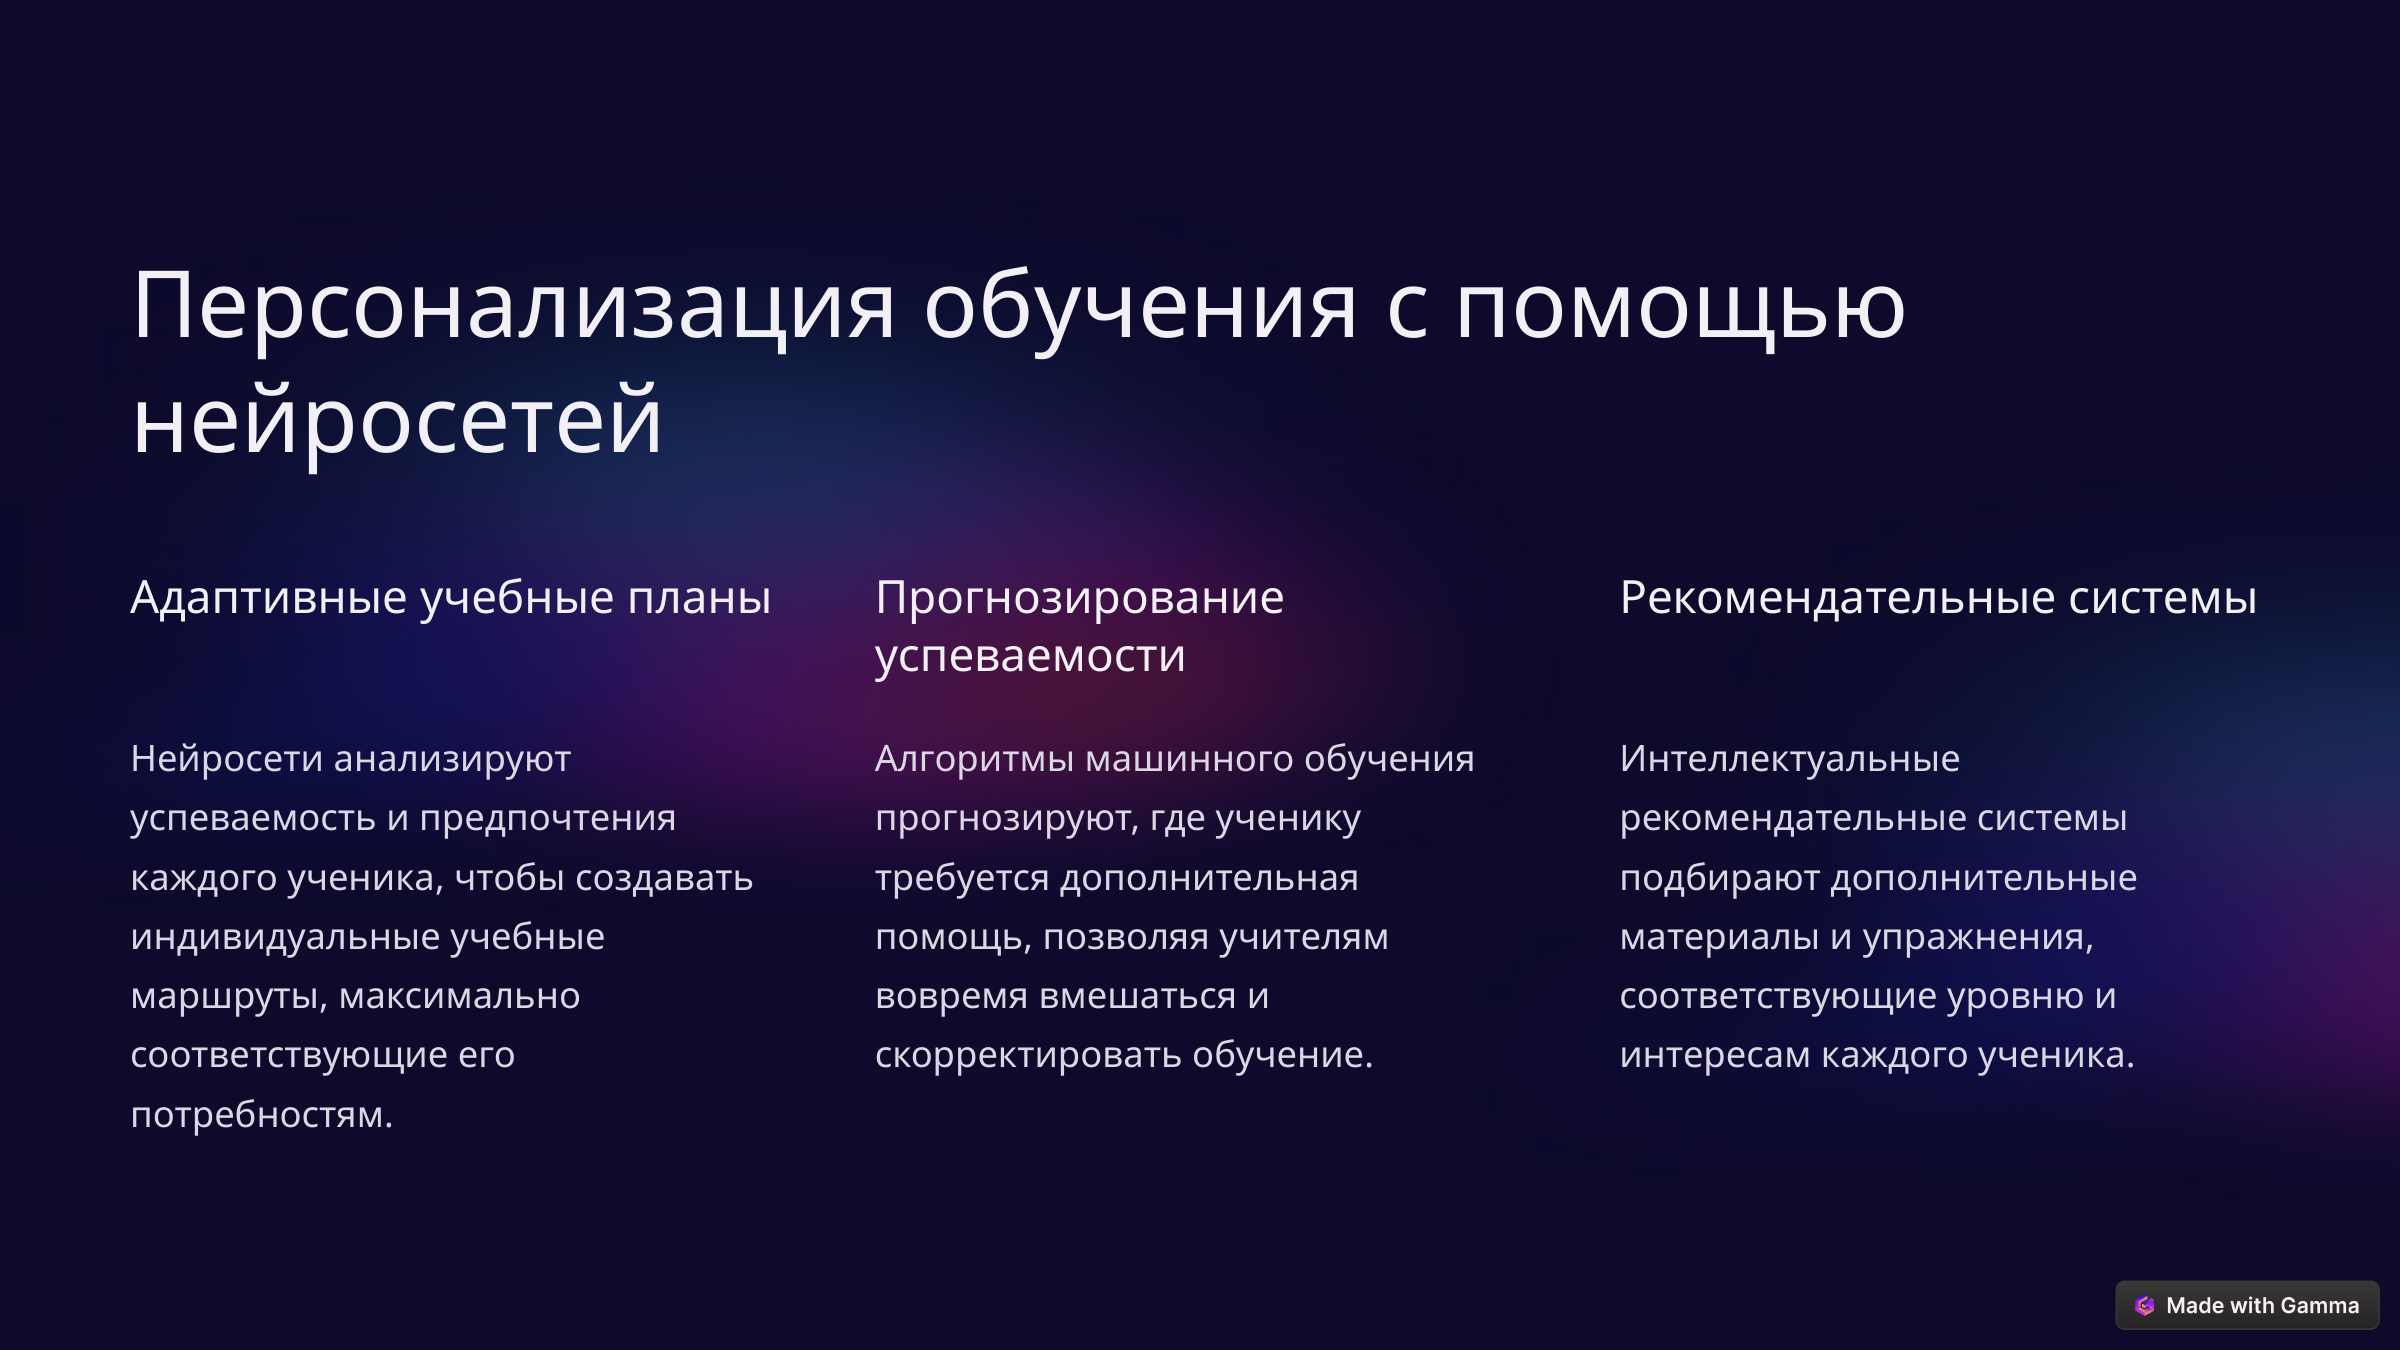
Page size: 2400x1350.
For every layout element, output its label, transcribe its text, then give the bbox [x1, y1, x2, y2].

text_box Рекомендательные системы [1619, 565, 2272, 682]
text_box Алгоритмы машинного обучения прогнозируют, где ученику требуется дополнительная помощь, позволяя учителям вовремя вмешаться и скорректировать обучение. [874, 719, 1528, 1017]
picture [2106, 1271, 2389, 1339]
text_box Адаптивные учебные планы [130, 565, 783, 682]
text_box Персонализация обучения с помощью нейросетей [130, 240, 2270, 473]
text_box Нейросети анализируют успеваемость и предпочтения каждого ученика, чтобы создавать индивидуальные учебные маршруты, максимально соответствующие его потребностям. [130, 719, 783, 1077]
text_box Прогнозирование успеваемости [874, 565, 1528, 682]
text_box Интеллектуальные рекомендательные системы подбирают дополнительные материалы и упражнения, соответствующие уровню и интересам каждого ученика. [1619, 719, 2272, 1077]
